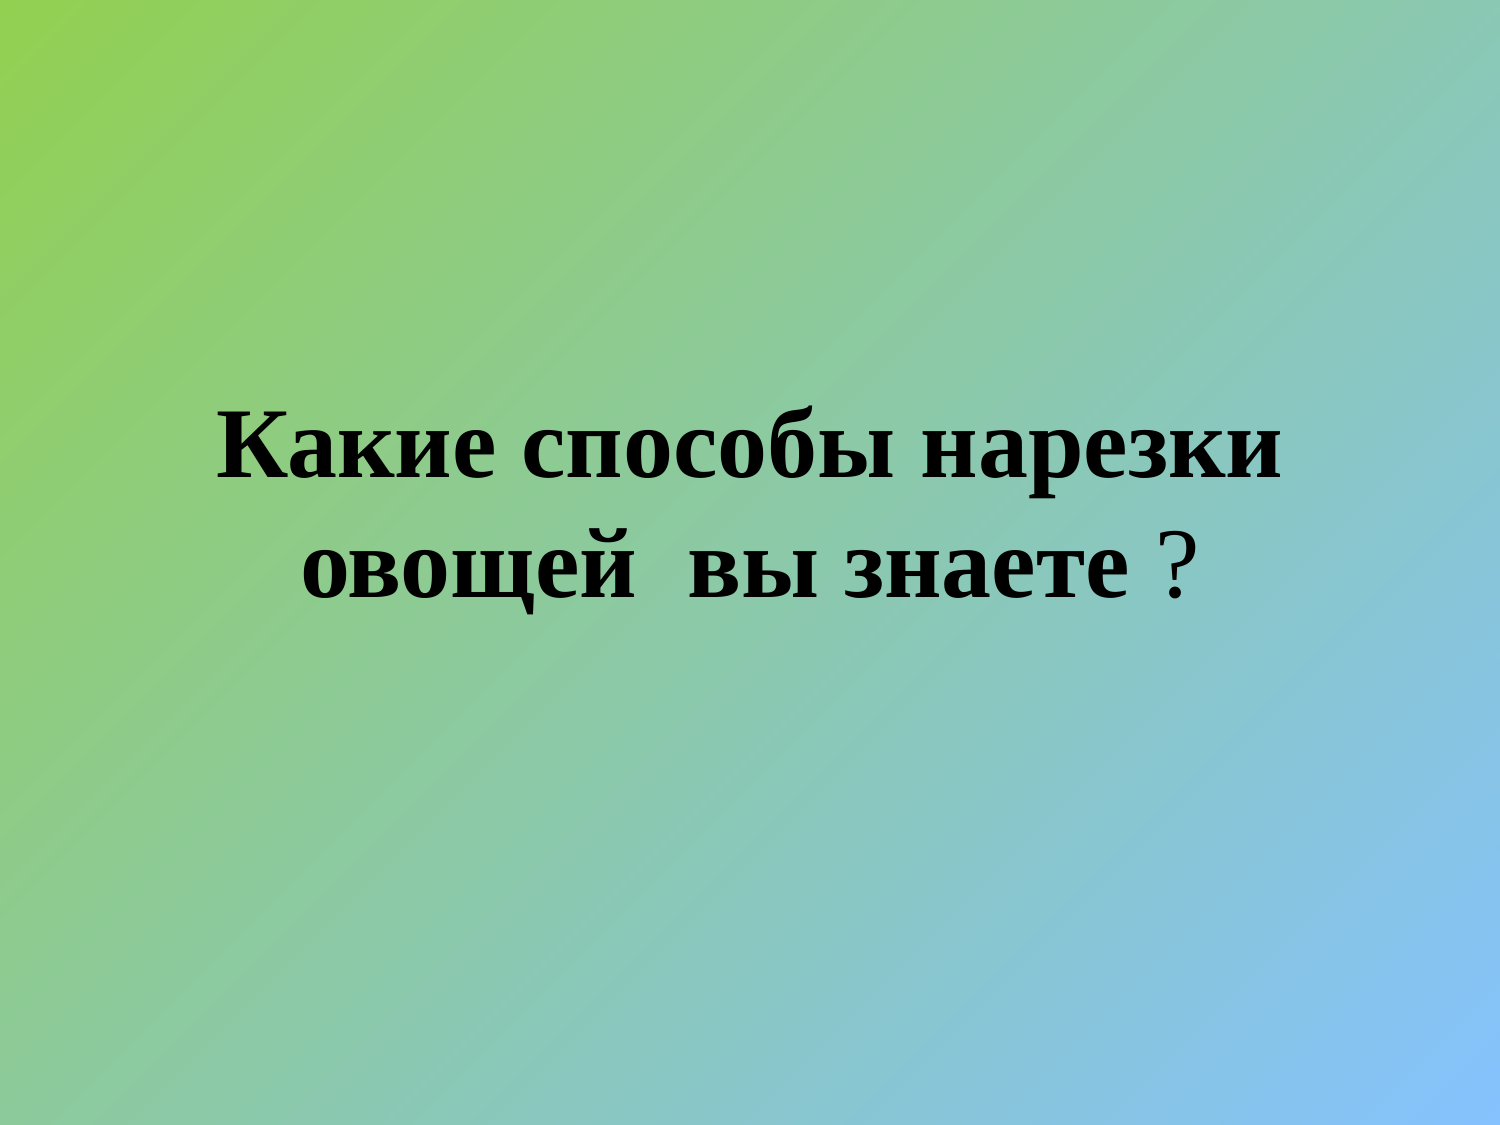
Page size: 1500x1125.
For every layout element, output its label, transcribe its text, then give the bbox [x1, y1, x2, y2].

list Какие способы нарезки овощей вы знаете ? [75, 90, 1425, 1005]
